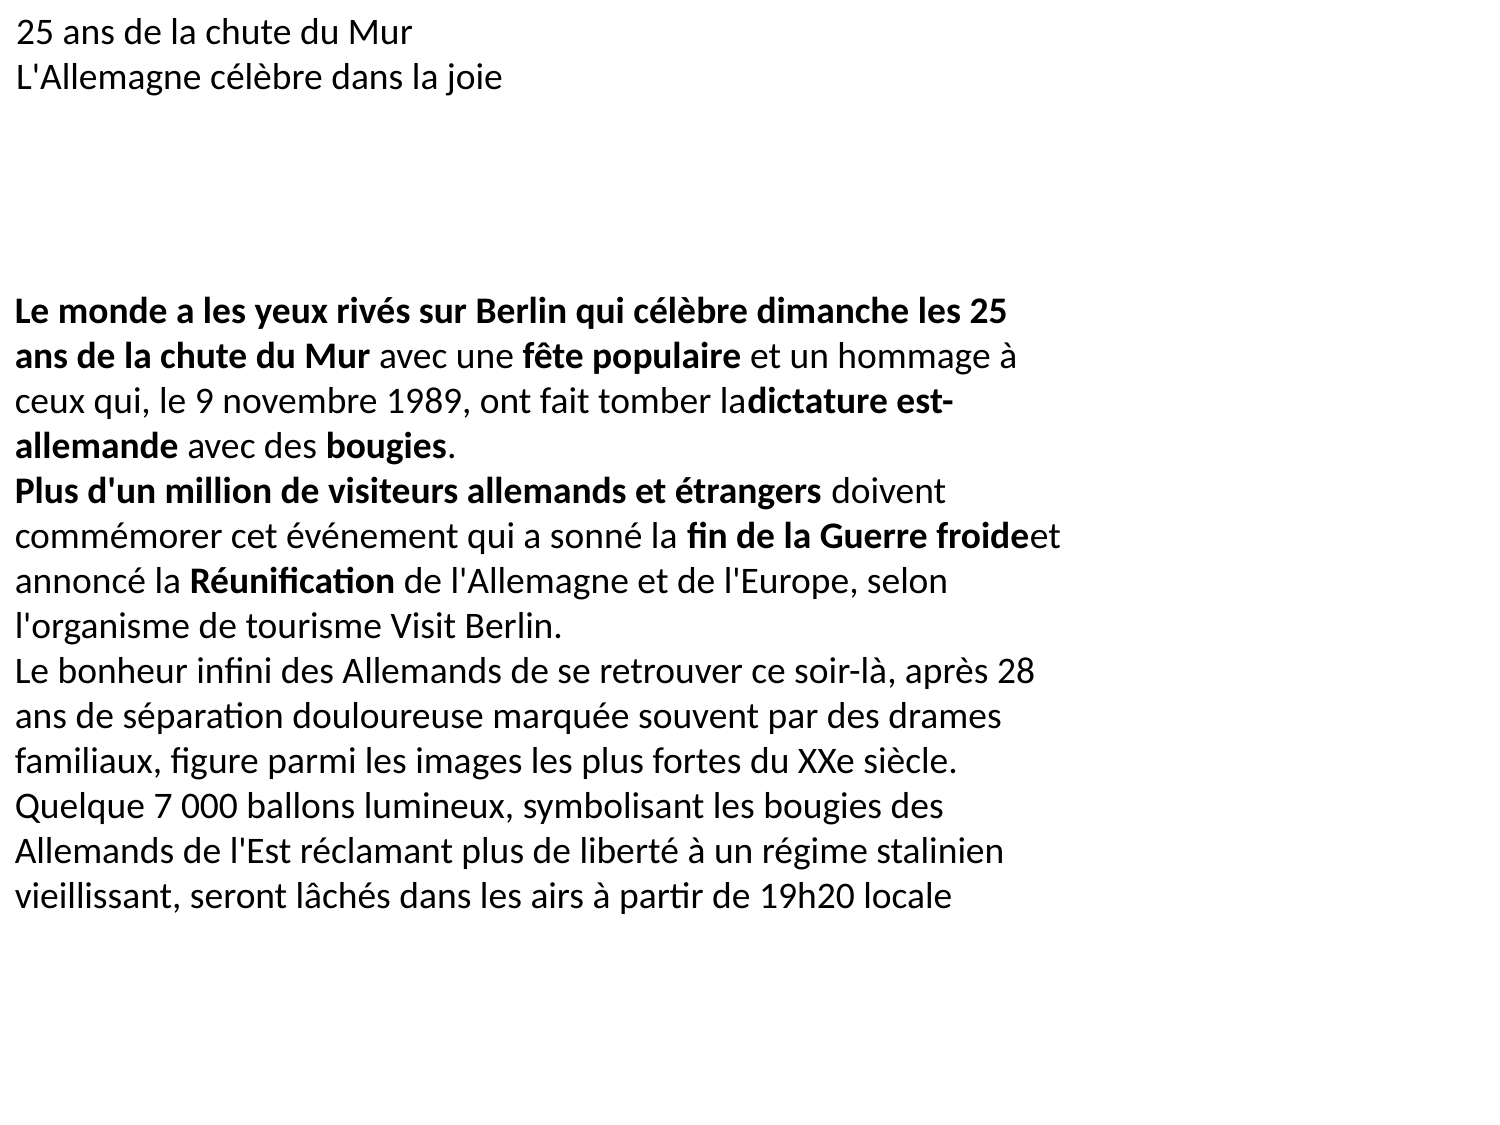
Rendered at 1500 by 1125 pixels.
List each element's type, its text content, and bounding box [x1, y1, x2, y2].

text_box Le monde a les yeux rivés sur Berlin qui célèbre dimanche les 25 ans de la chute du Mur avec une fête populaire et un hommage à ceux qui, le 9 novembre 1989, ont fait tomber ladictature est-allemande avec des bougies. Plus d'un million de visiteurs allemands et étrangers doivent commémorer cet événement qui a sonné la fin de la Guerre froideet annoncé la Réunification de l'Allemagne et de l'Europe, selon l'organisme de tourisme Visit Berlin. Le bonheur infini des Allemands de se retrouver ce soir-là, après 28 ans de séparation douloureuse marquée souvent par des drames familiaux, figure parmi les images les plus fortes du XXe siècle. Quelque 7 000 ballons lumineux, symbolisant les bougies des Allemands de l'Est réclamant plus de liberté à un régime stalinien vieillissant, seront lâchés dans les airs à partir de 19h20 locale [0, 278, 1084, 924]
text_box 25 ans de la chute du Mur L'Allemagne célèbre dans la joie [1, 0, 752, 105]
